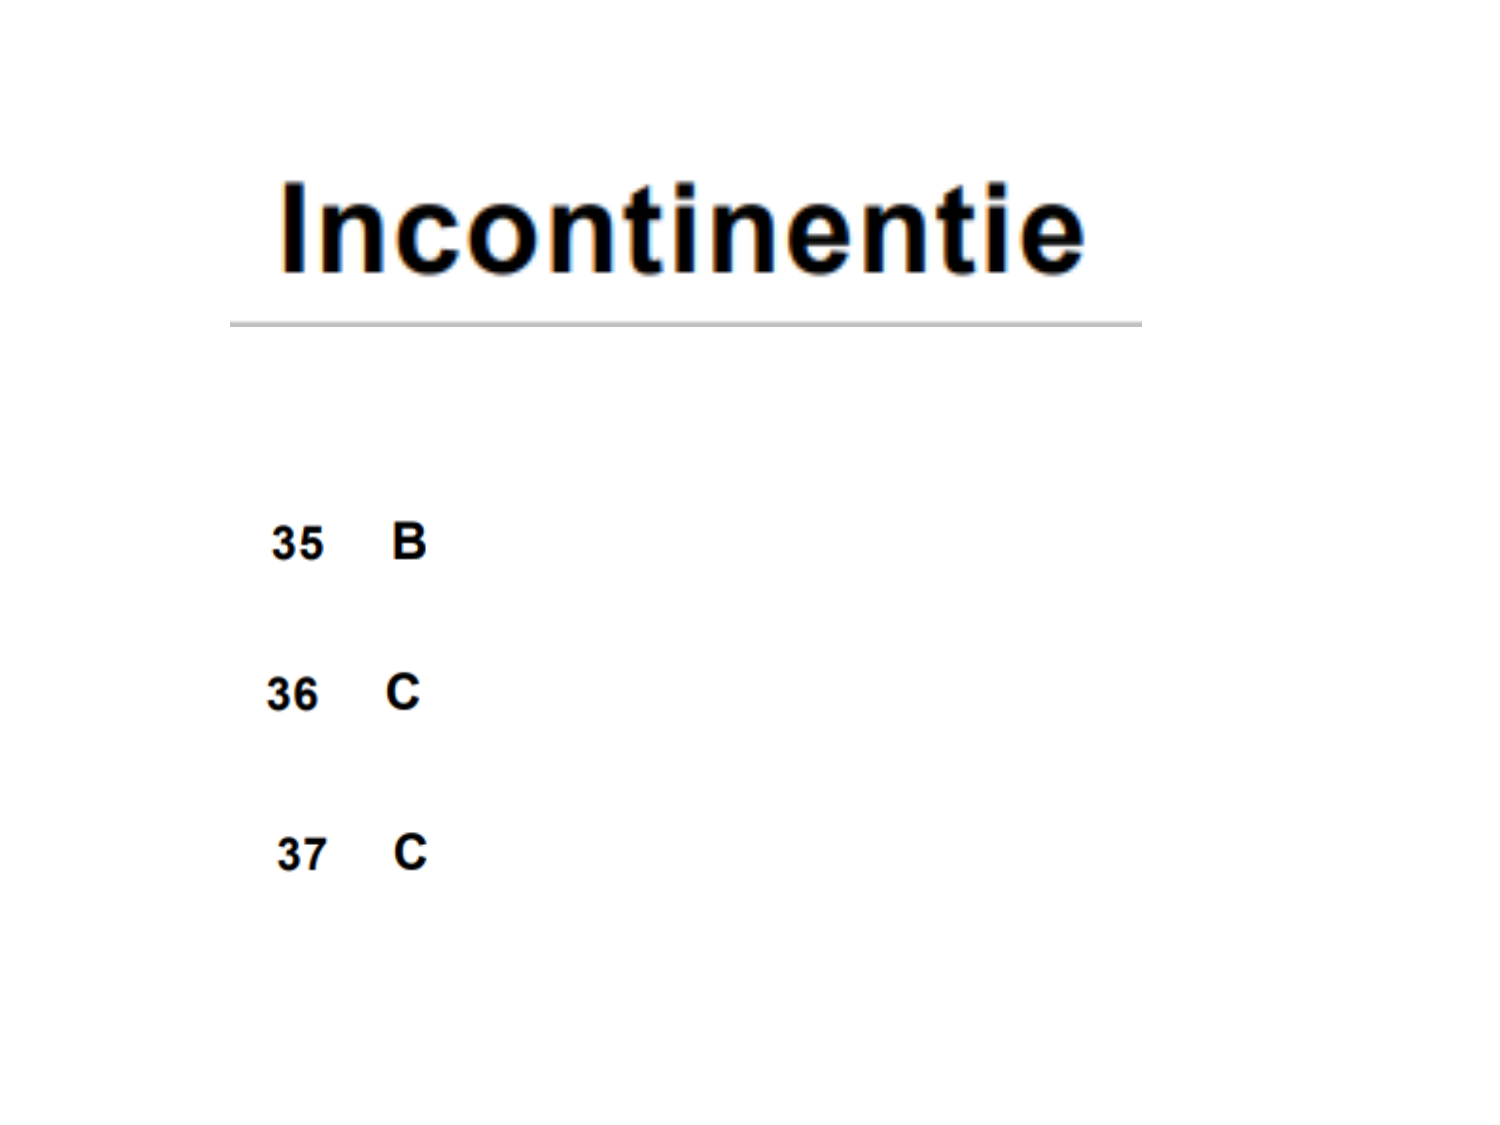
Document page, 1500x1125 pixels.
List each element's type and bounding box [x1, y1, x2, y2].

picture [257, 644, 493, 749]
picture [233, 786, 517, 894]
picture [229, 136, 1142, 327]
picture [228, 479, 516, 606]
